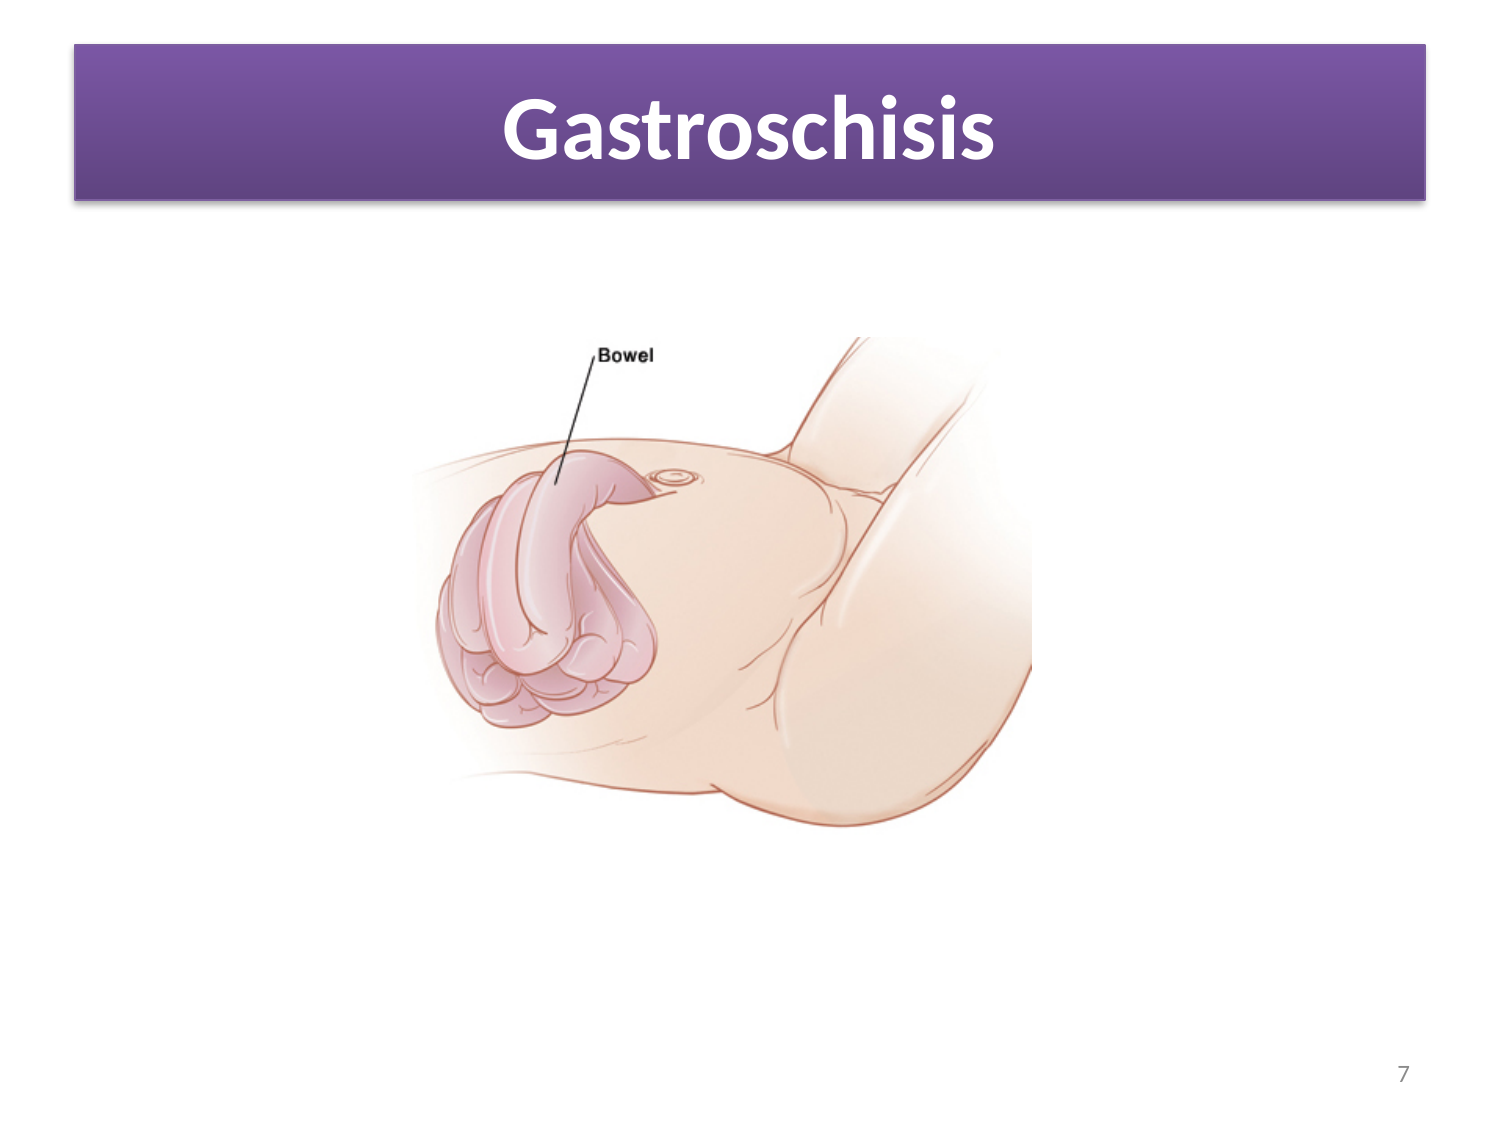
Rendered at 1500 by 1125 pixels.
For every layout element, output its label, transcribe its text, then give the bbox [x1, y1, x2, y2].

slide_number 7 [1074, 1042, 1425, 1103]
picture [412, 337, 1032, 835]
title Gastroschisis [74, 44, 1426, 201]
